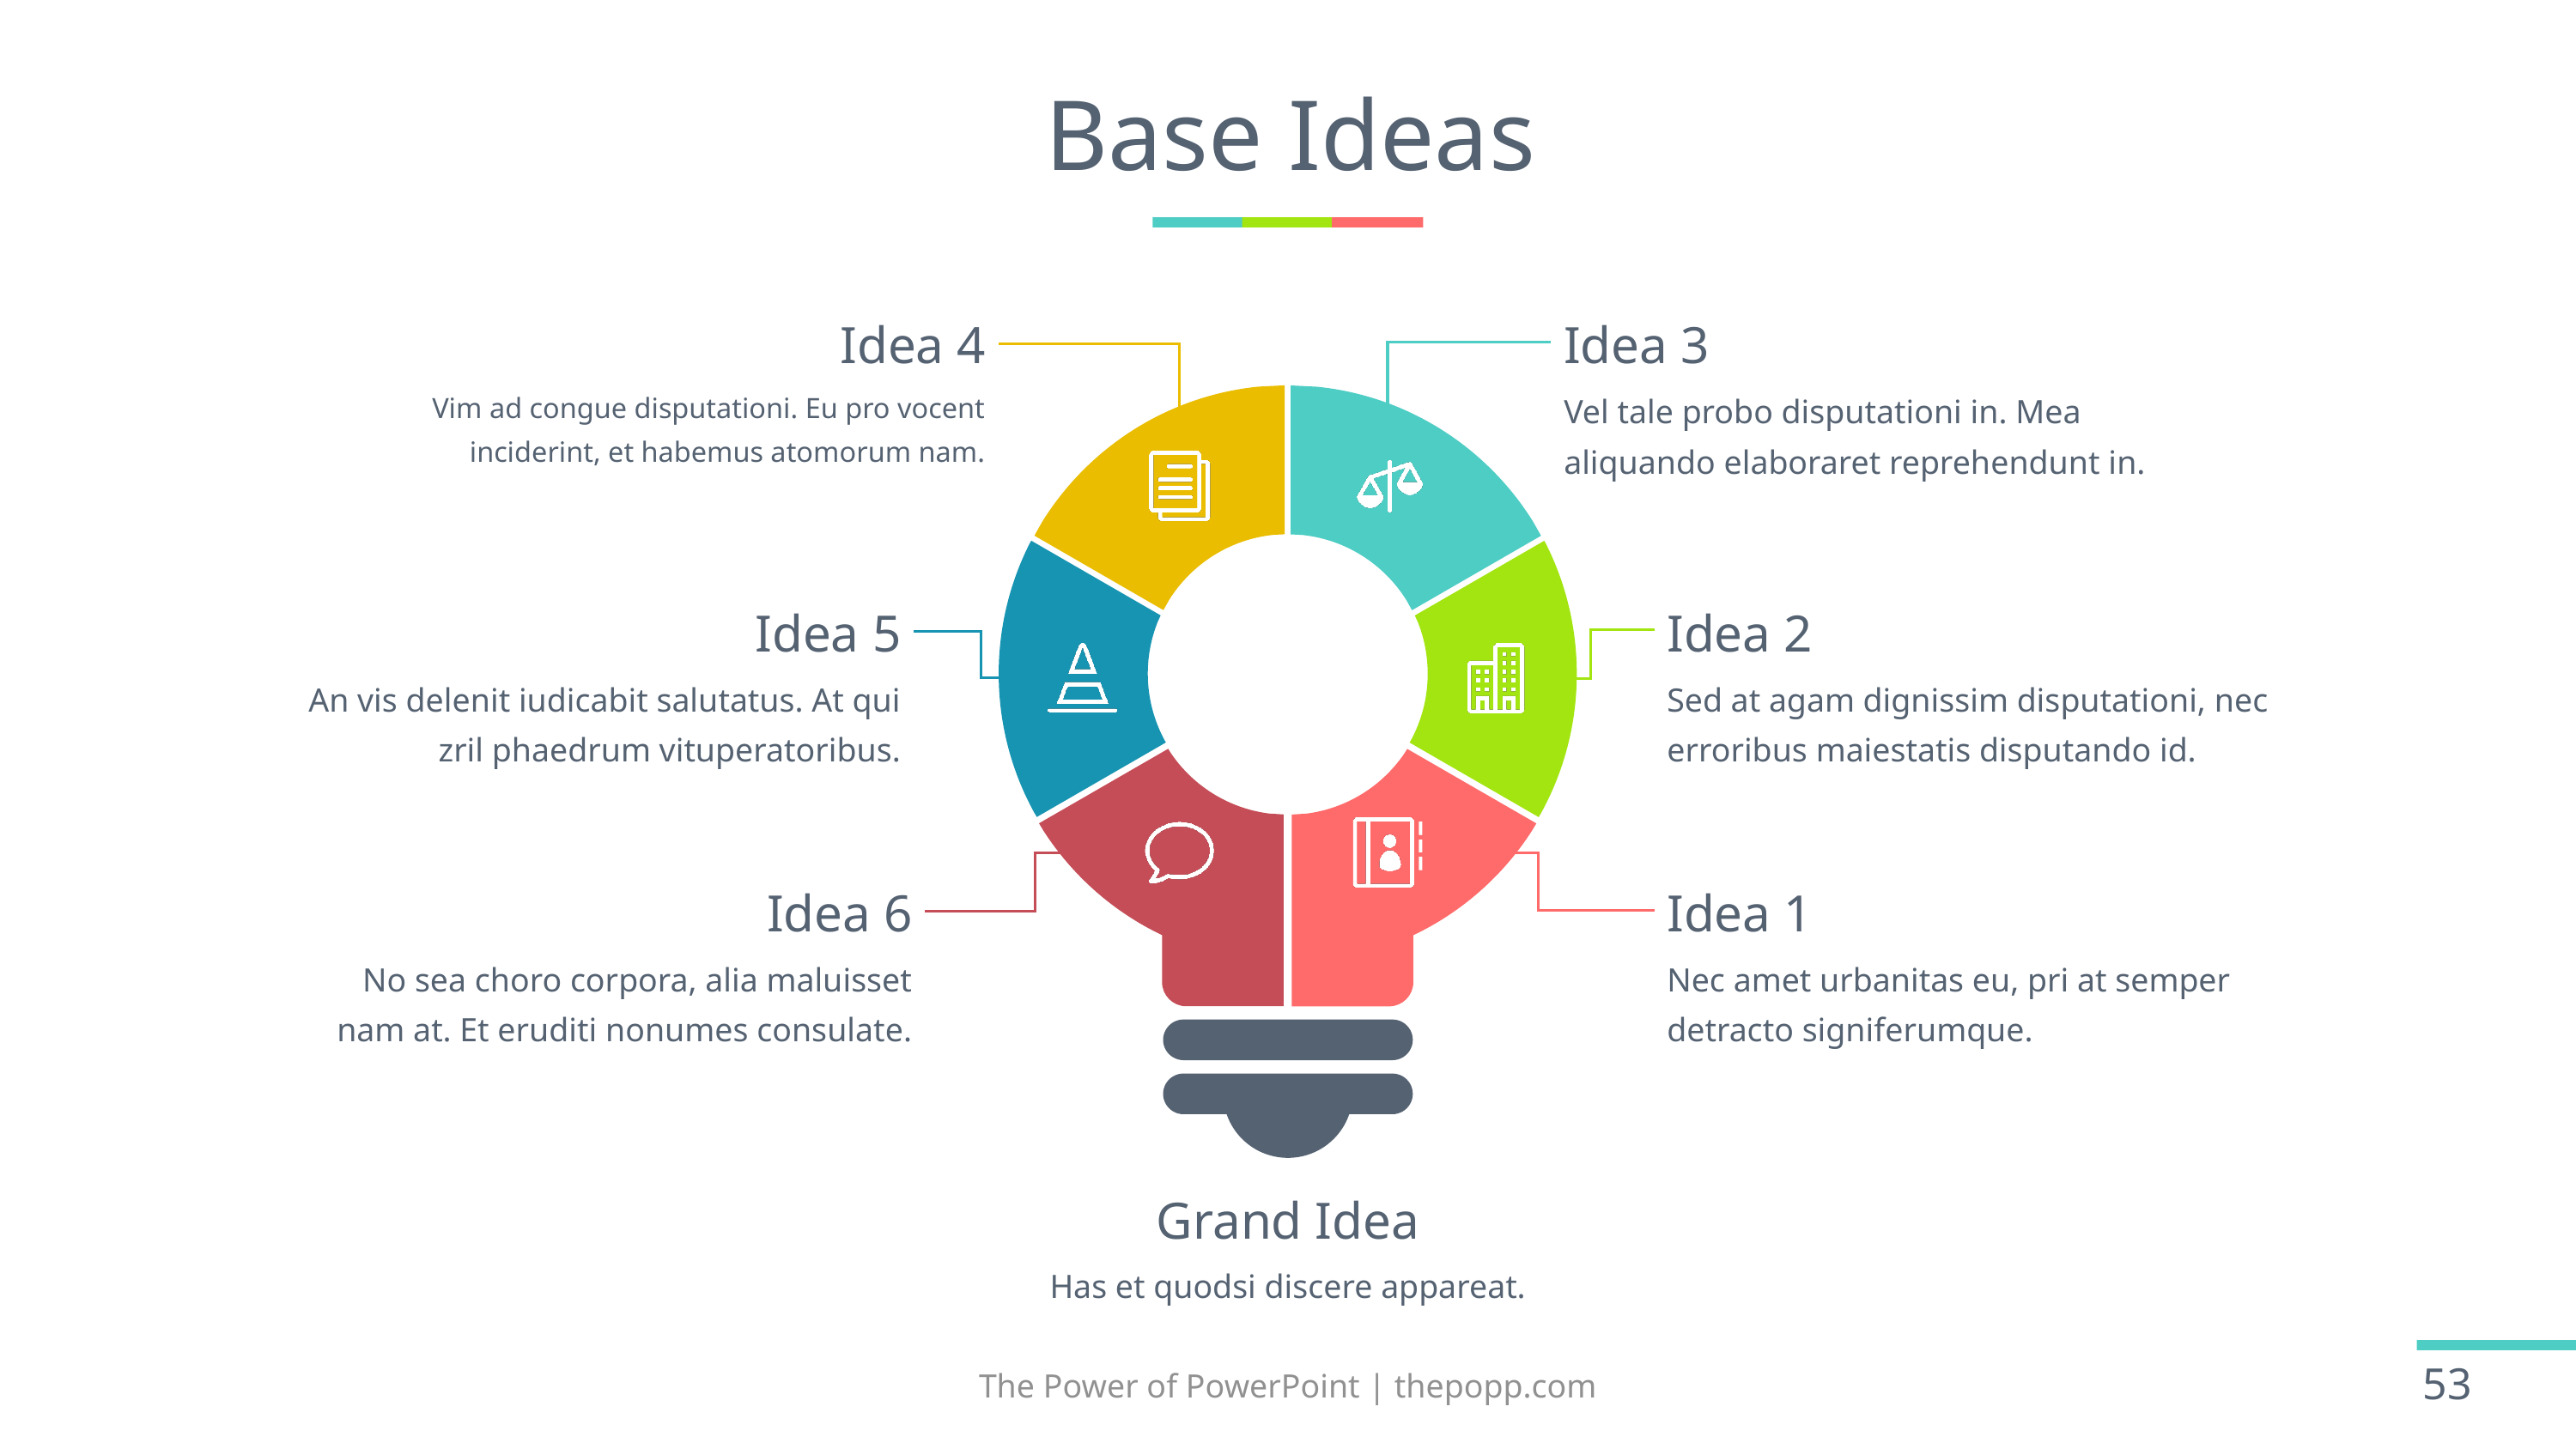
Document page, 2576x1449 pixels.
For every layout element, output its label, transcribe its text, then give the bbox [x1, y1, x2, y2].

picture [1352, 817, 1423, 888]
list Sed at agam dignissim disputationi, nec erroribus maiestatis disputando id. [1654, 669, 2304, 791]
list Vim ad congue disputationi. Eu pro vocent inciderint, et habemus atomorum nam. [349, 381, 999, 503]
list Idea 2 [1654, 591, 2304, 669]
picture [1458, 643, 1528, 713]
title Base Ideas [69, 49, 2512, 230]
picture [1048, 643, 1117, 712]
picture [1352, 451, 1423, 521]
picture [1145, 451, 1214, 521]
list Idea 3 [1551, 303, 2201, 381]
list An vis delenit iudicabit salutatus. At qui zril phaedrum vituperatoribus. [264, 669, 914, 791]
list Idea 1 [1654, 871, 2304, 949]
footer The Power of PowerPoint | thepopp.com [853, 1349, 1723, 1427]
list Vel tale probo disputationi in. Mea aliquando elaboraret reprehendunt in. [1551, 381, 2201, 503]
slide_number 53 [2409, 1351, 2576, 1421]
list Idea 6 [276, 874, 926, 949]
list Nec amet urbanitas eu, pri at semper detracto signiferumque. [1654, 949, 2304, 1070]
list No sea choro corpora, alia maluisset nam at. Et eruditi nonumes consulate. [276, 949, 926, 1070]
picture [1145, 817, 1214, 888]
list Has et quodsi discere appareat. [853, 1256, 1723, 1325]
list Grand Idea [853, 1173, 1723, 1256]
list Idea 4 [349, 306, 999, 381]
list Idea 5 [264, 594, 914, 669]
